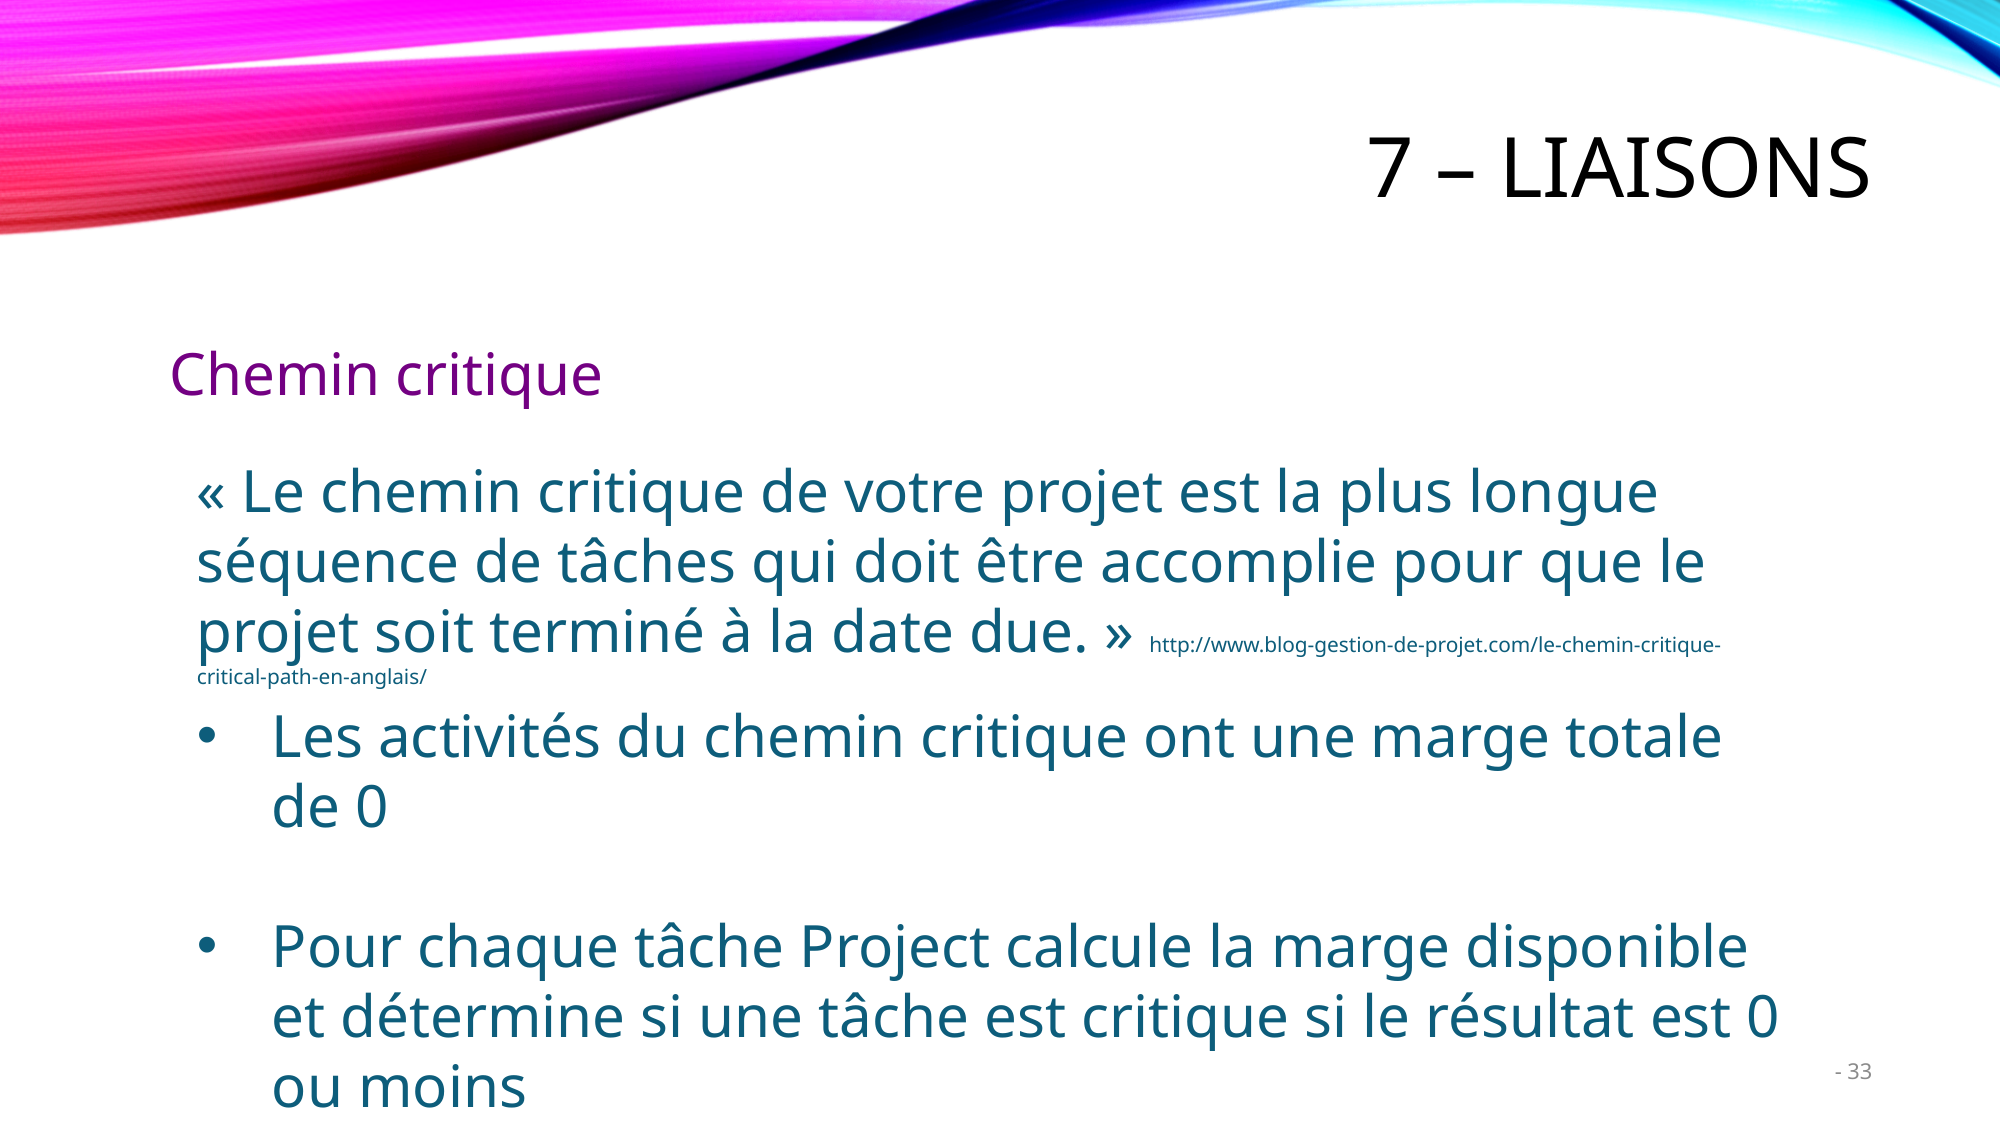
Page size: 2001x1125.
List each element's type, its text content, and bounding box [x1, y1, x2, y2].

text_box Chemin critique [154, 259, 1829, 415]
slide_number 33 [1808, 1042, 1888, 1103]
picture [1890, 0, 2000, 75]
text_box « Le chemin critique de votre projet est la plus longue séquence de tâches qui doit être accomplie pour que le projet soit terminé à la date due. » http://www.blog-gestion-de-projet.com/le-chemin-critique-critical-path-en-anglais/ [182, 446, 1802, 691]
picture [1910, 0, 2000, 45]
picture [0, 0, 2000, 237]
title 7 – Liaisons [474, 64, 1888, 277]
text_box Les activités du chemin critique ont une marge totale de 0 Pour chaque tâche Project calcule la marge disponible et détermine si une tâche est critique si le résultat est 0 ou moins [182, 691, 1802, 1125]
